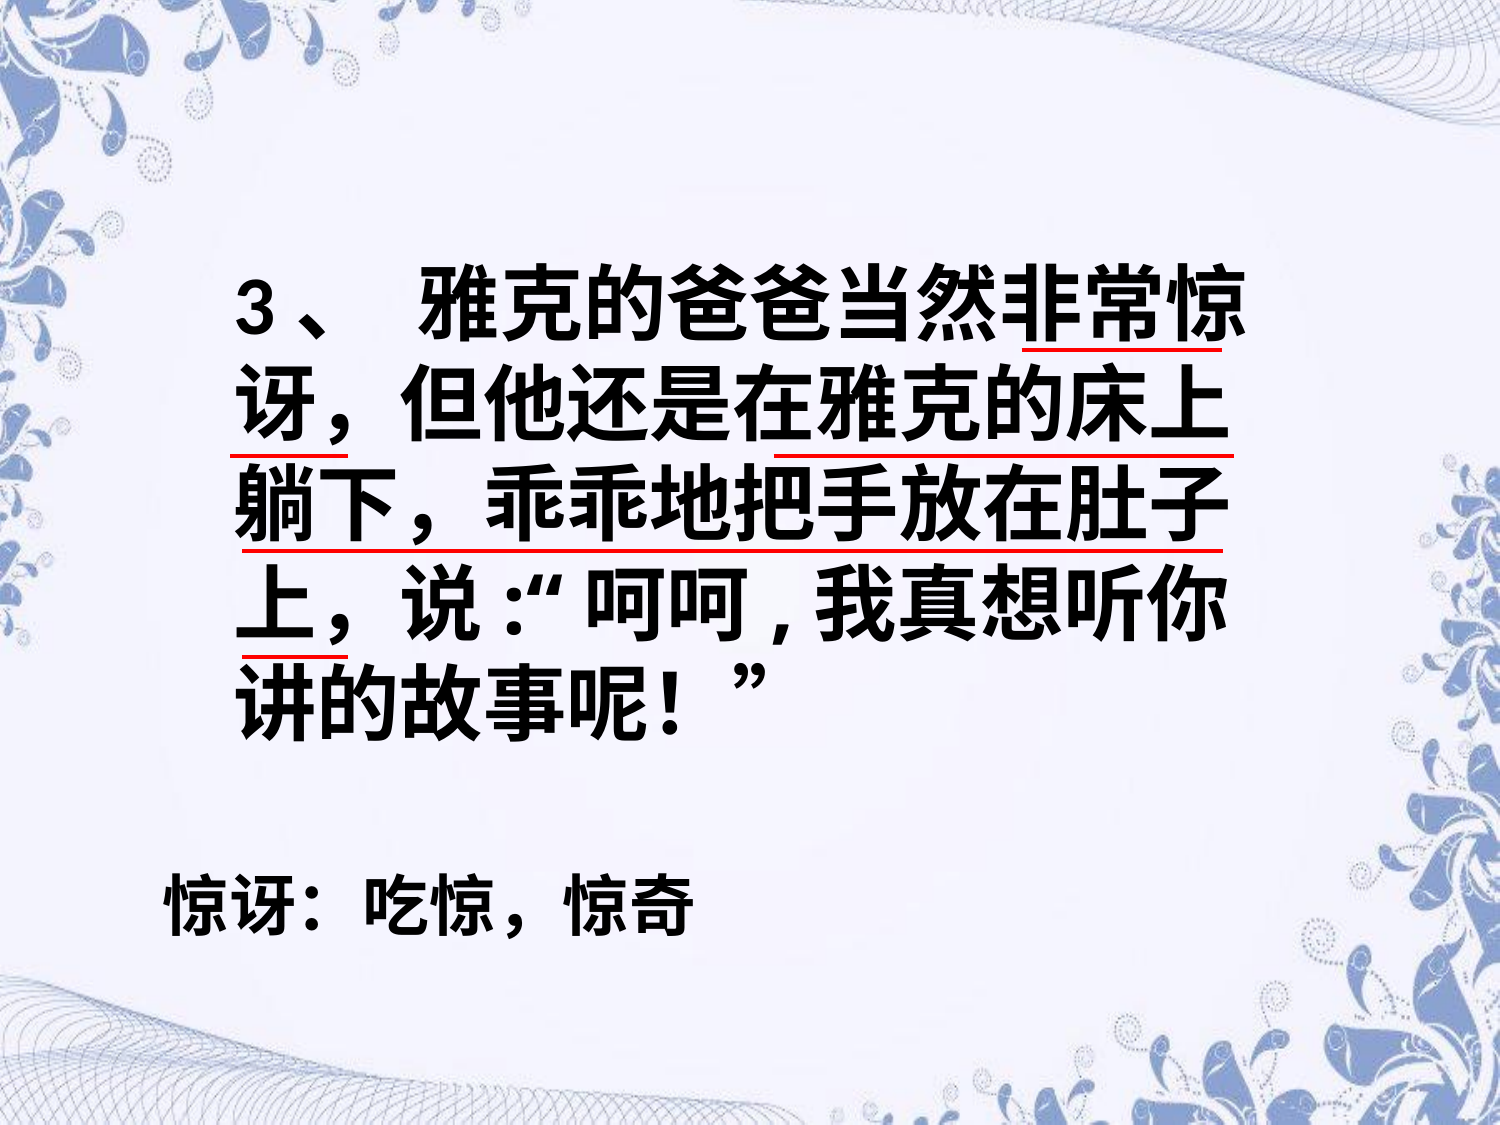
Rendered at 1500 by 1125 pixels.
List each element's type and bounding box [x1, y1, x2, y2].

picture [0, 0, 1500, 1125]
text_box [229, 349, 1223, 457]
text_box [241, 455, 1235, 658]
